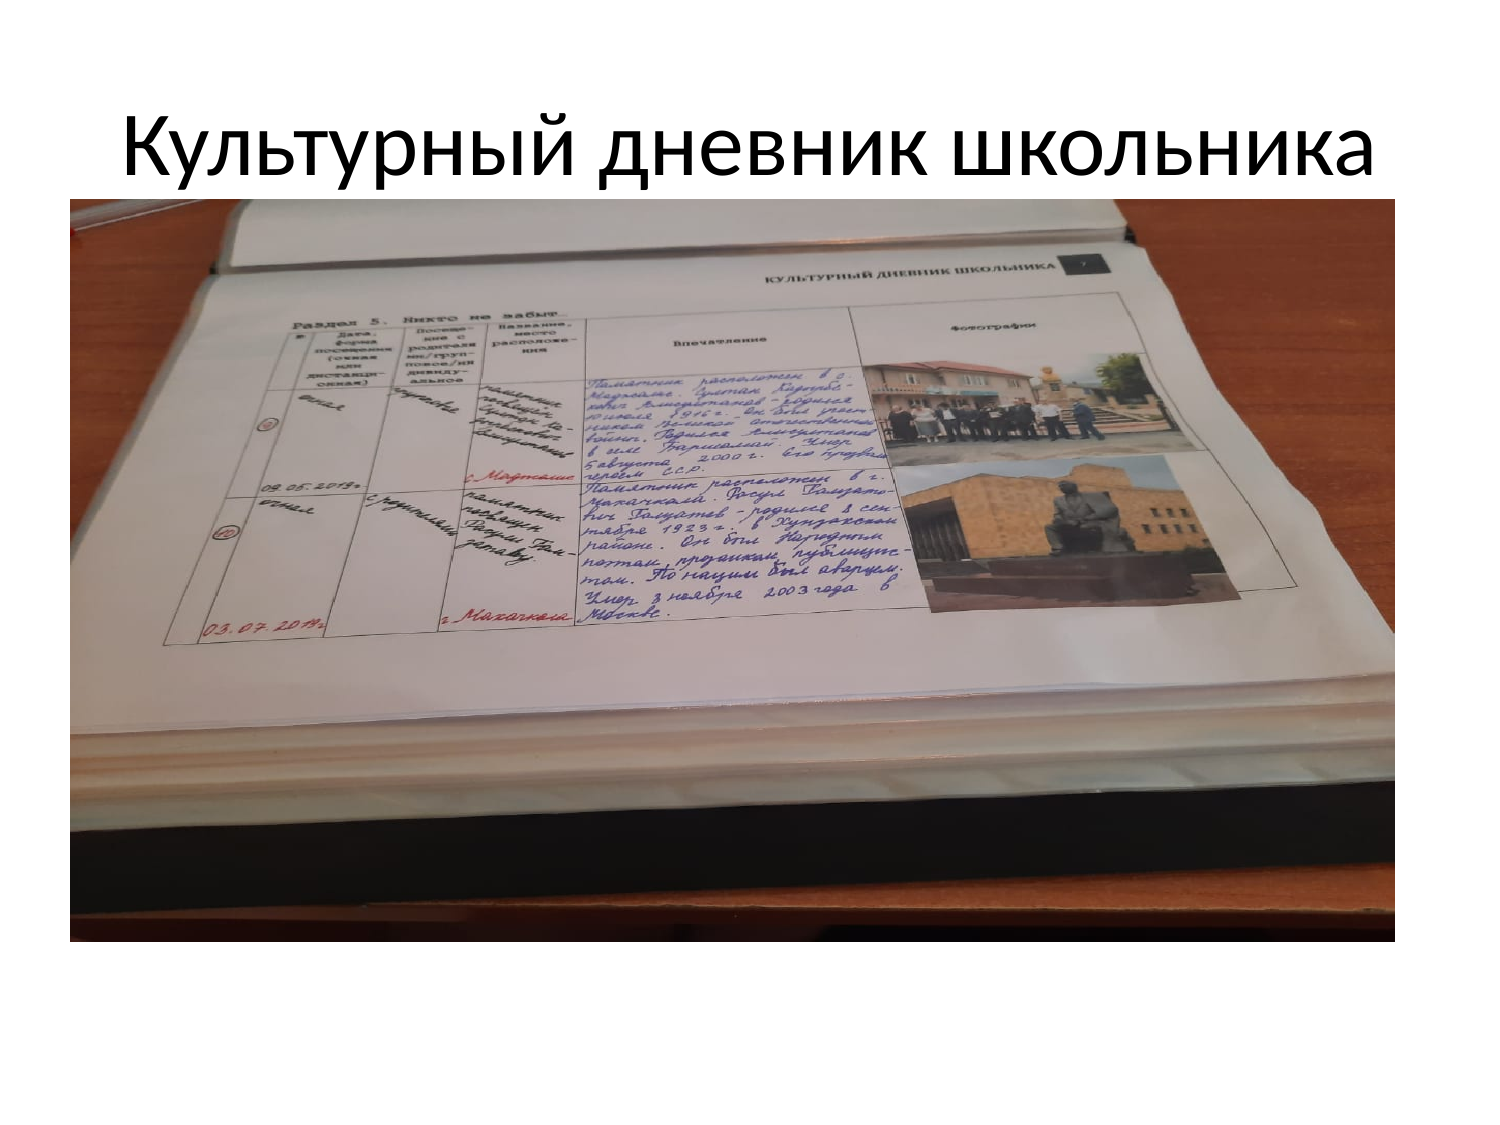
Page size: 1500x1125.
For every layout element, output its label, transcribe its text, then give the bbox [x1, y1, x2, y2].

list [70, 198, 1395, 942]
title Культурный дневник школьника [75, 45, 1425, 233]
